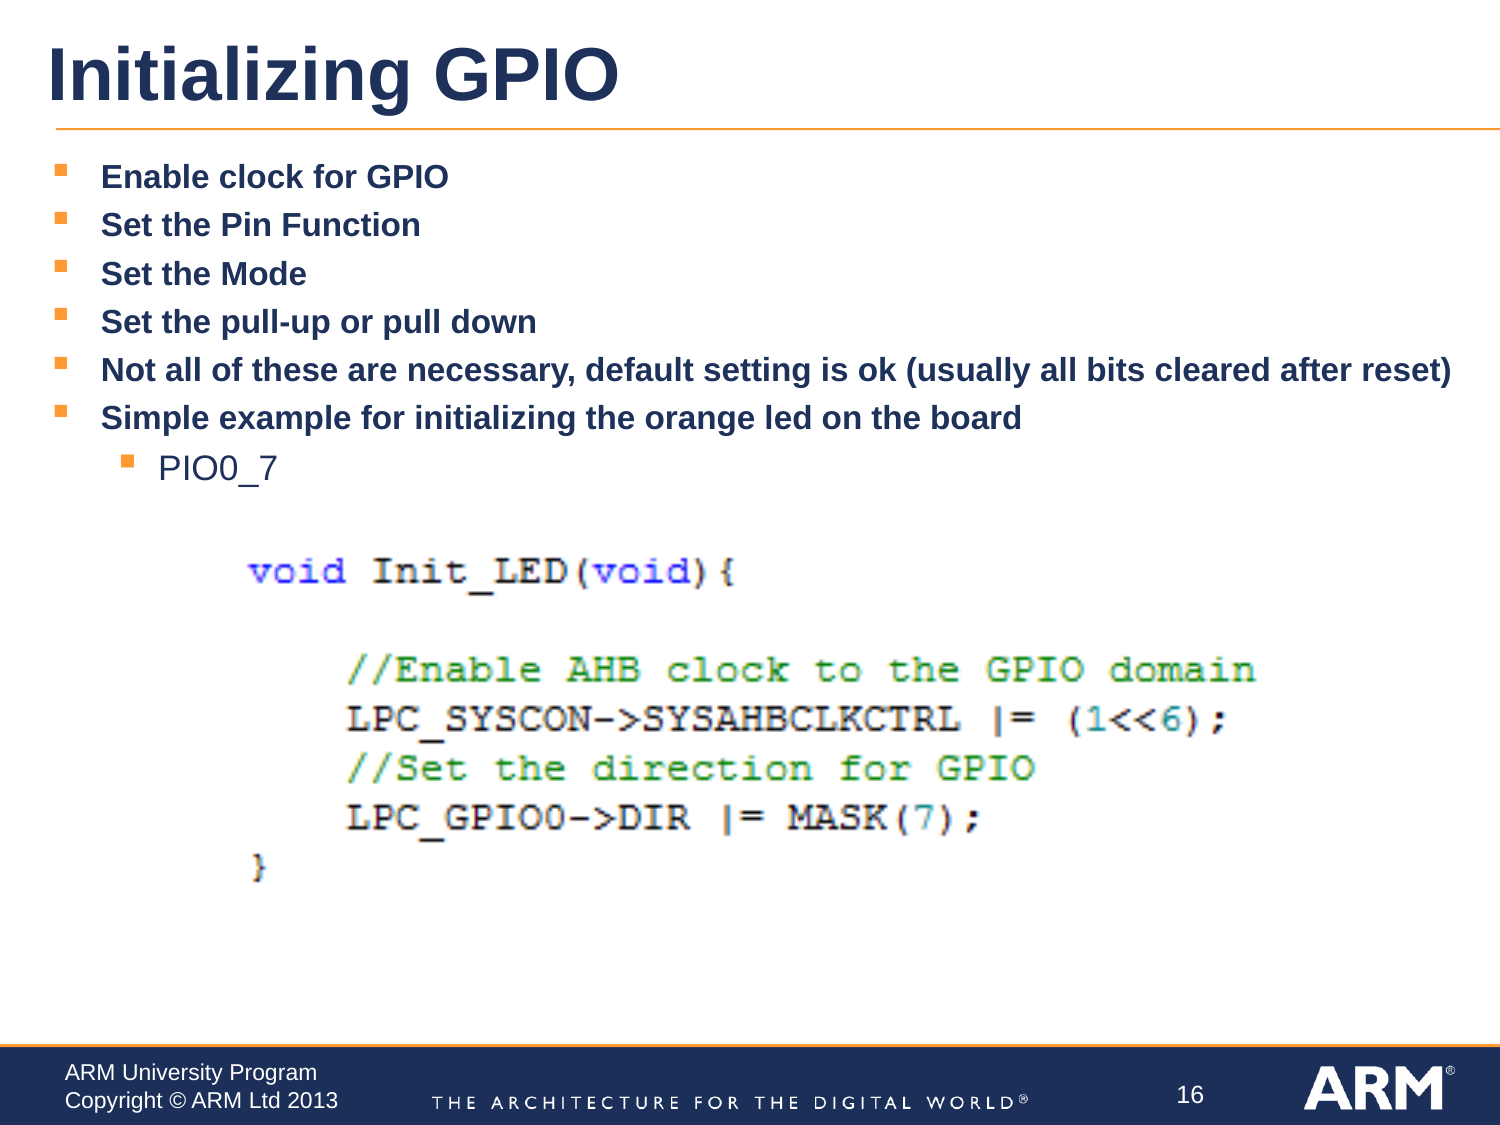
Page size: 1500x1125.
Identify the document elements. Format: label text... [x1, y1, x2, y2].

picture [0, 1048, 1500, 1125]
list Enable clock for GPIO Set the Pin Function Set the Mode Set the pull-up or pull down Not all of these are necessary, default setting is ok (usually all bits cleared after reset) Simple example for initializing the orange led on the board PIO0_7 [38, 148, 1500, 863]
picture [245, 550, 1325, 903]
title Initializing GPIO [34, 1, 1500, 141]
